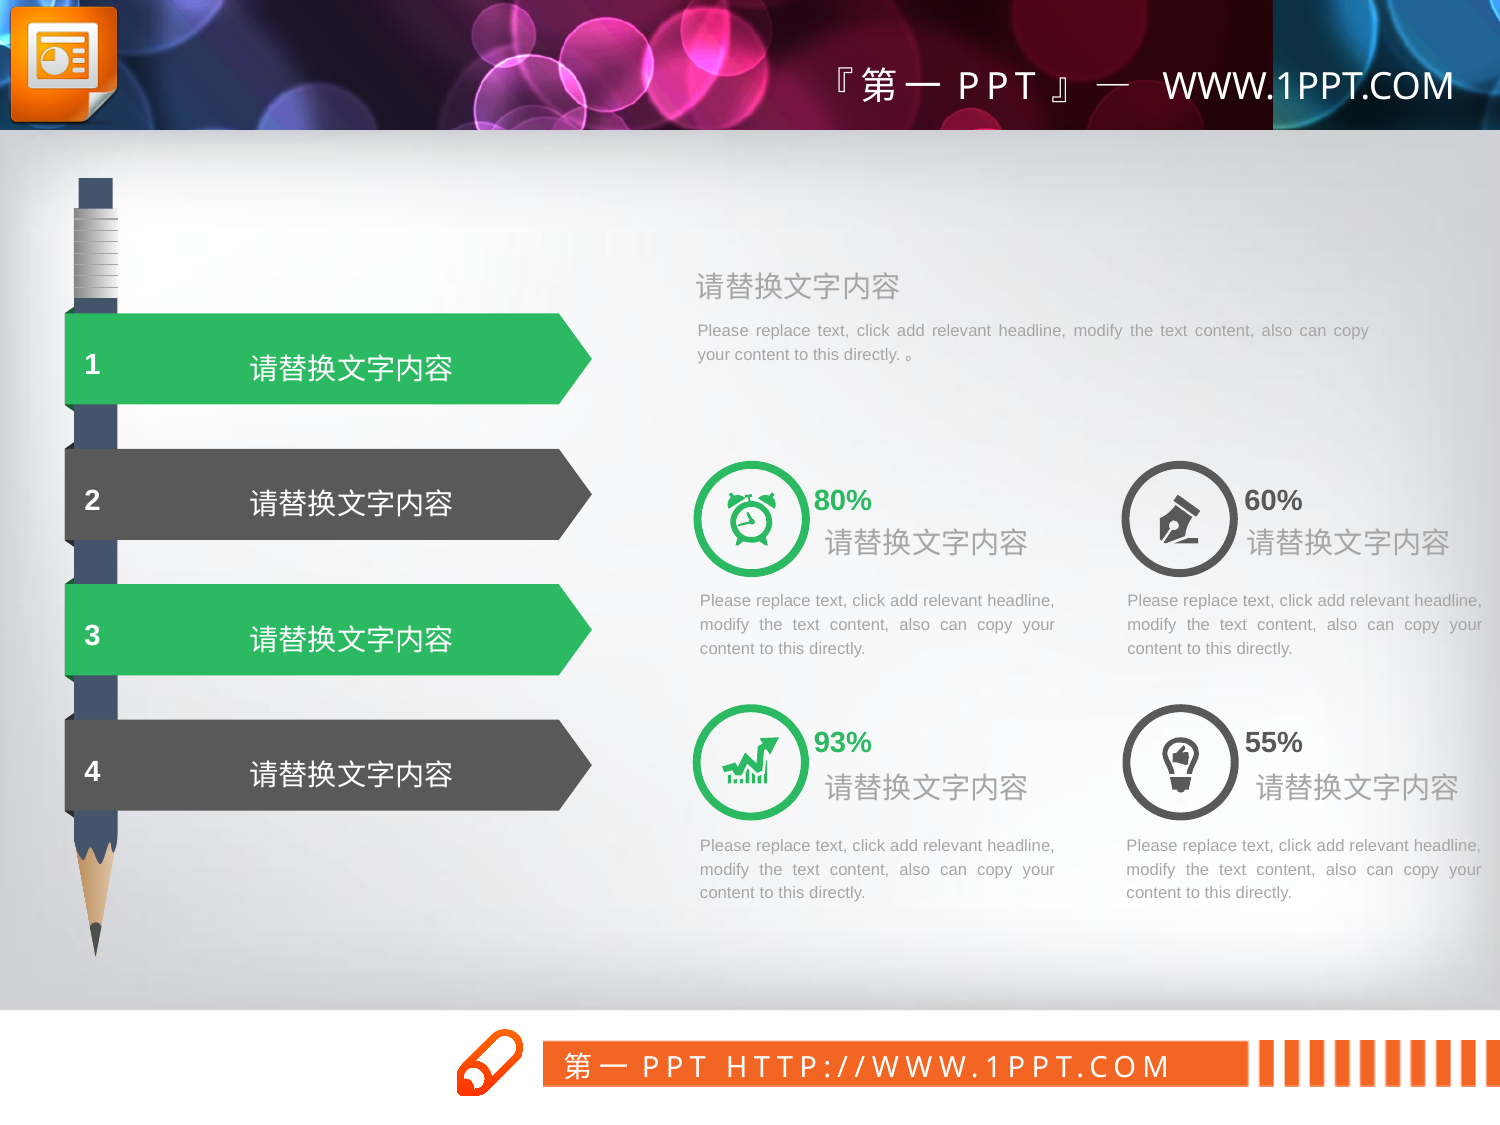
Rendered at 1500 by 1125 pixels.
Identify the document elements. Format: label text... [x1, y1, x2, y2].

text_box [64, 177, 593, 957]
text_box 55% [1230, 709, 1319, 766]
text_box Please replace text, click add relevant headline, modify the text content, also can copy your content to this directly. [685, 578, 1071, 666]
text_box 93% [798, 709, 888, 766]
text_box 60% [1229, 467, 1318, 524]
text_box 请替换文字内容 [1240, 755, 1476, 812]
text_box Please replace text, click add relevant headline, modify the text content, also can copy your content to this directly. [1112, 578, 1498, 666]
text_box 请替换文字内容 [809, 755, 1045, 812]
text_box 80% [798, 467, 888, 524]
text_box [1159, 494, 1201, 544]
text_box [751, 772, 756, 784]
text_box Please replace text, click add relevant headline, modify the text content, also can copy your content to this directly. [685, 823, 1071, 910]
text_box 请替换文字内容 [1231, 510, 1466, 567]
text_box [1162, 737, 1199, 774]
text_box [722, 737, 780, 776]
text_box [1122, 704, 1239, 821]
text_box [757, 492, 776, 509]
text_box [763, 760, 768, 784]
text_box [1121, 460, 1231, 578]
text_box Please replace text, click add relevant headline, modify the text content, also can copy your content to this directly. [1111, 823, 1497, 910]
text_box [745, 768, 750, 784]
picture [0, 0, 1500, 1012]
text_box 请替换文字内容 [681, 253, 916, 311]
text_box 请替换文字内容 [809, 510, 1045, 567]
text_box [757, 774, 762, 784]
picture [543, 1040, 1500, 1087]
text_box [727, 492, 773, 546]
text_box Please replace text, click add relevant headline, modify the text content, also can copy your content to this directly.。 [682, 308, 1385, 372]
text_box [692, 704, 809, 821]
text_box [693, 460, 809, 578]
text_box [1169, 777, 1192, 793]
text_box [727, 774, 731, 784]
